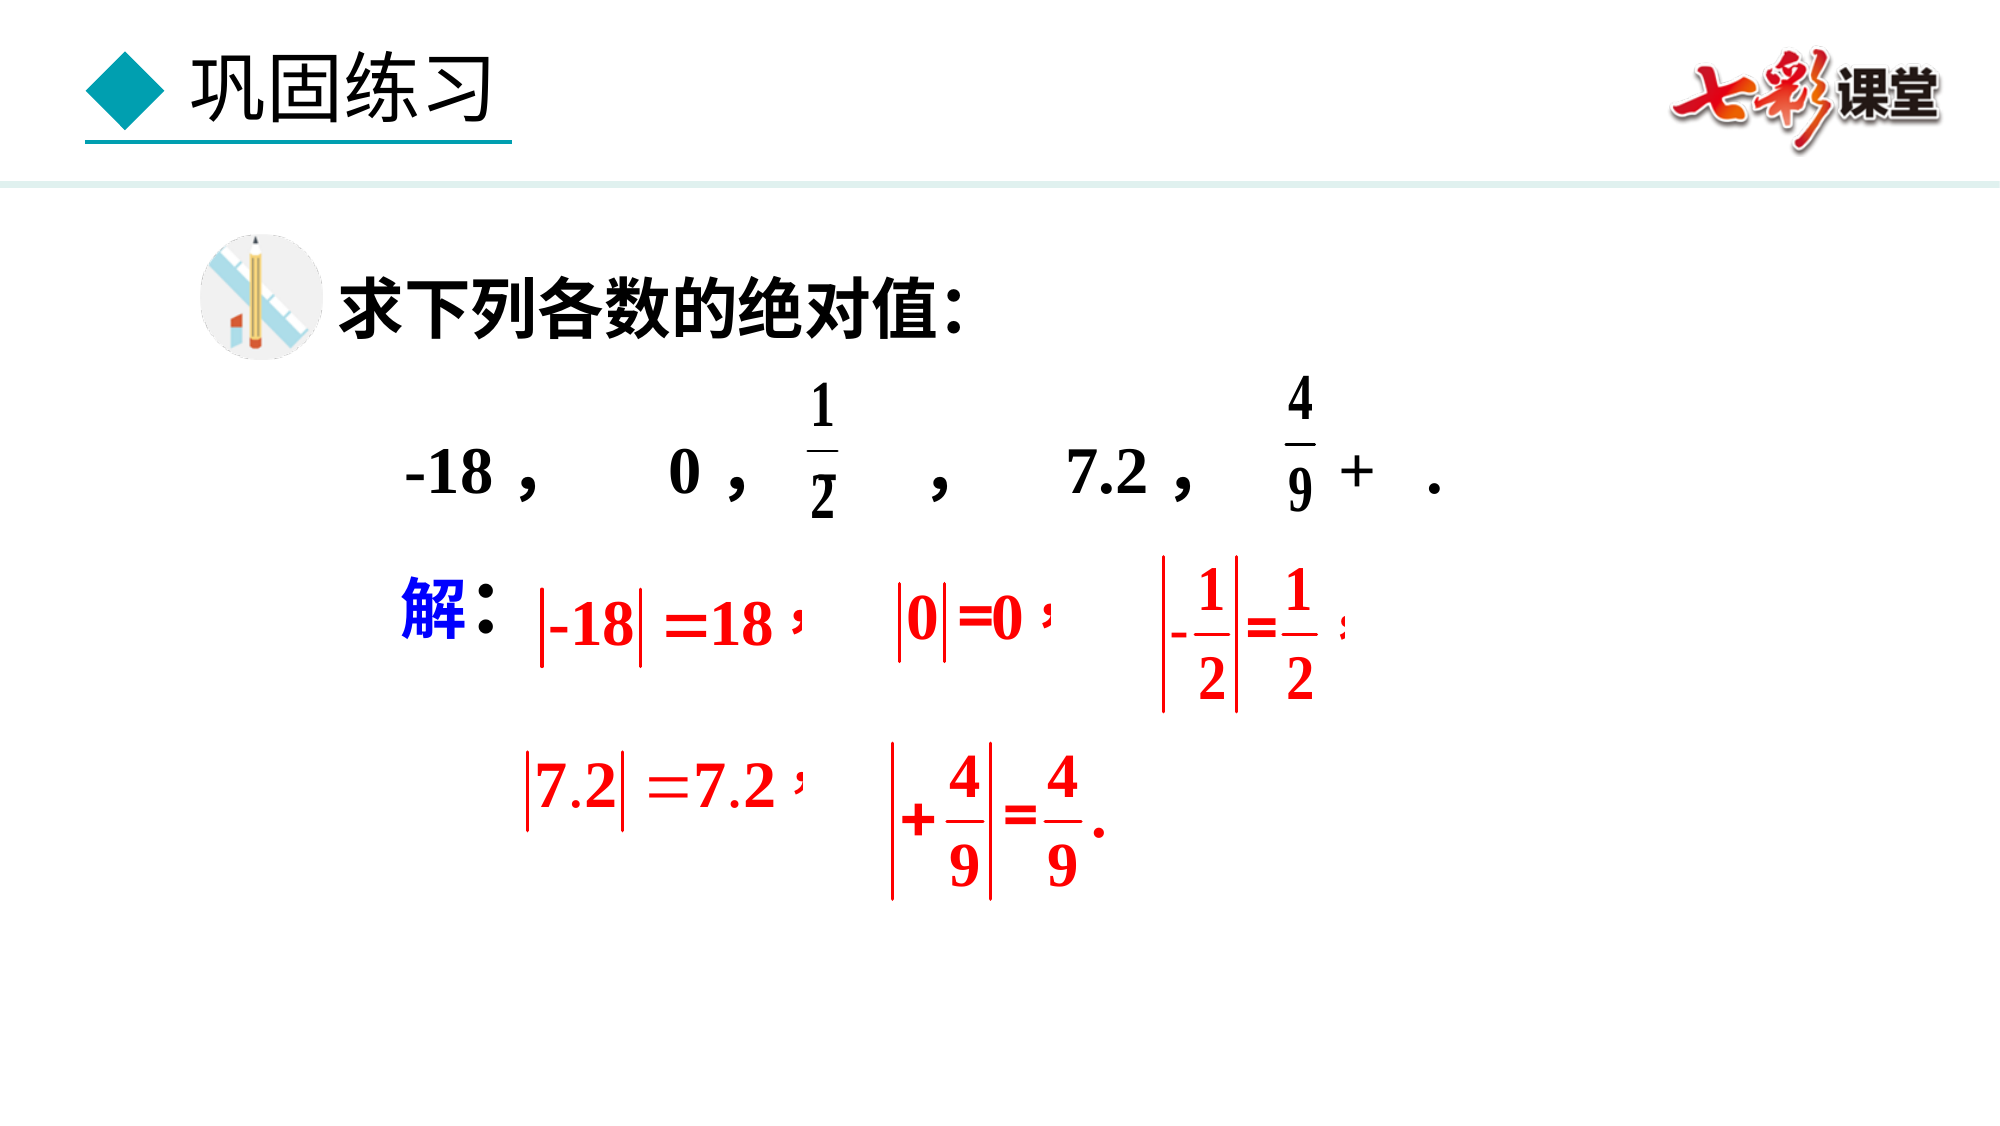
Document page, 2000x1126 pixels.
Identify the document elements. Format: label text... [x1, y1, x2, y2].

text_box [1280, 362, 1321, 521]
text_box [1156, 548, 1345, 721]
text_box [886, 568, 1052, 674]
text_box 求下列各数的绝对值： -18， 0， - ， 7.2， + . [317, 177, 1850, 518]
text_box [880, 727, 1116, 912]
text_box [514, 735, 803, 847]
picture [1666, 42, 1948, 157]
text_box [802, 368, 843, 527]
picture [199, 234, 323, 360]
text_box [529, 574, 802, 679]
text_box 解： [380, 548, 563, 659]
